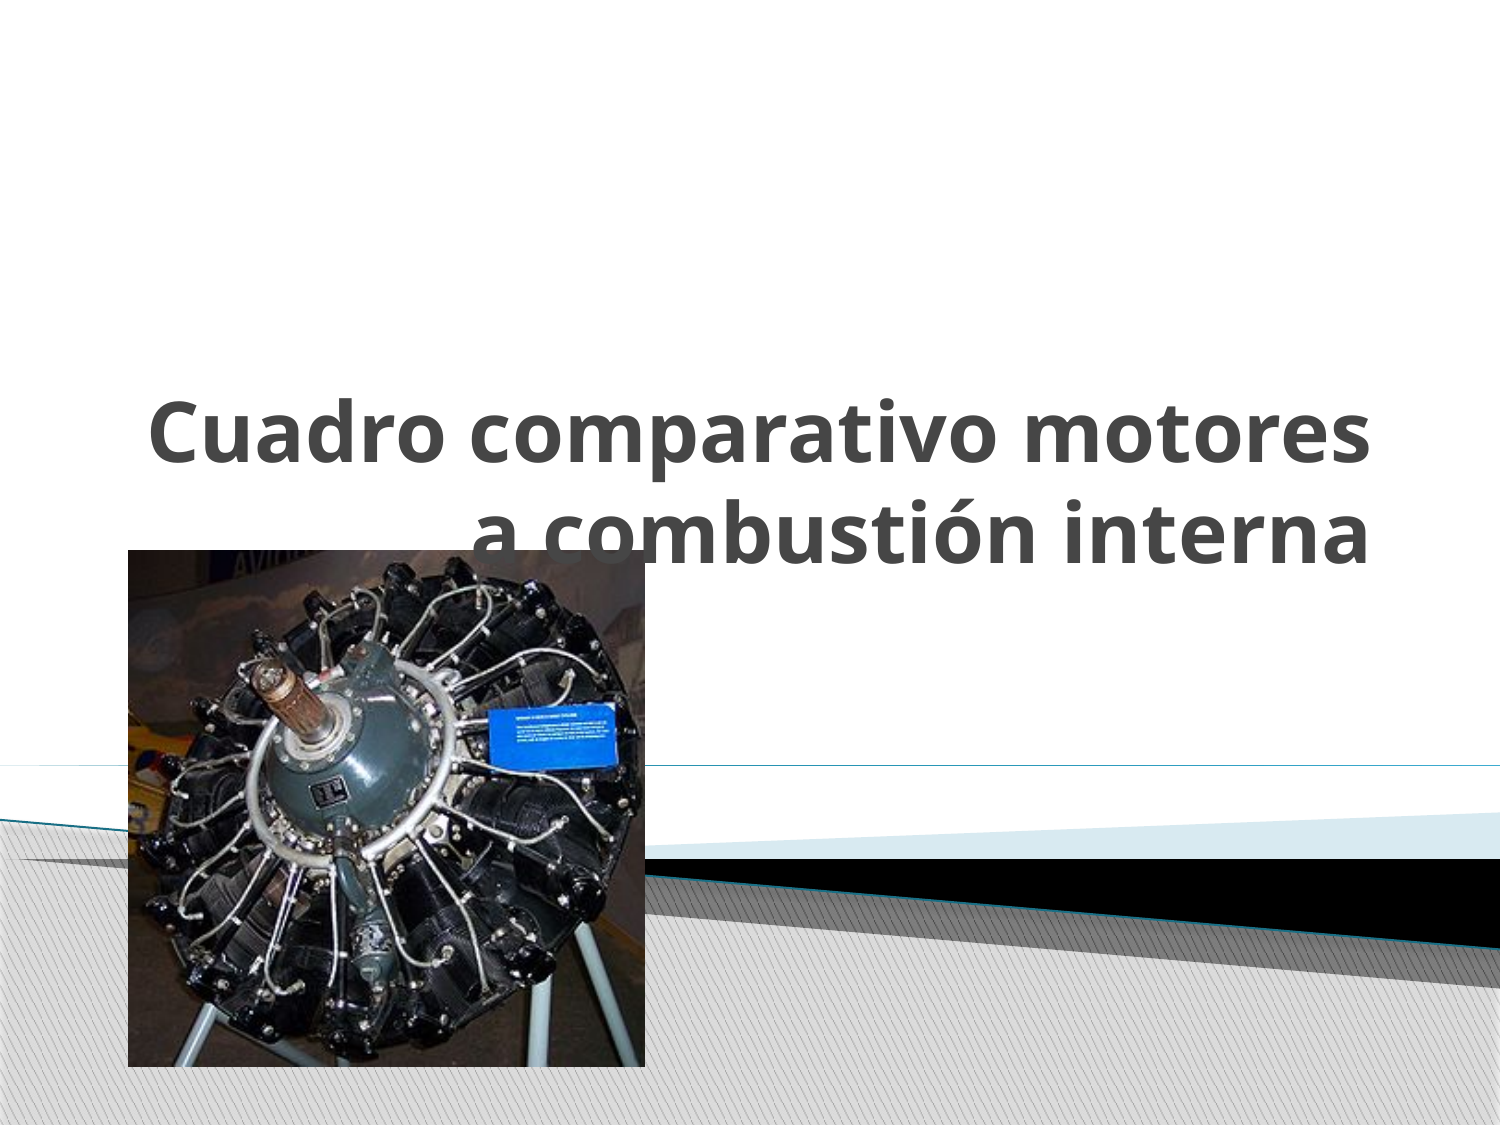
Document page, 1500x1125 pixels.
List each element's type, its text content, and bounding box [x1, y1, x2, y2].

title Cuadro comparativo motores a combustión interna [112, 287, 1388, 588]
picture [0, 550, 1500, 1067]
